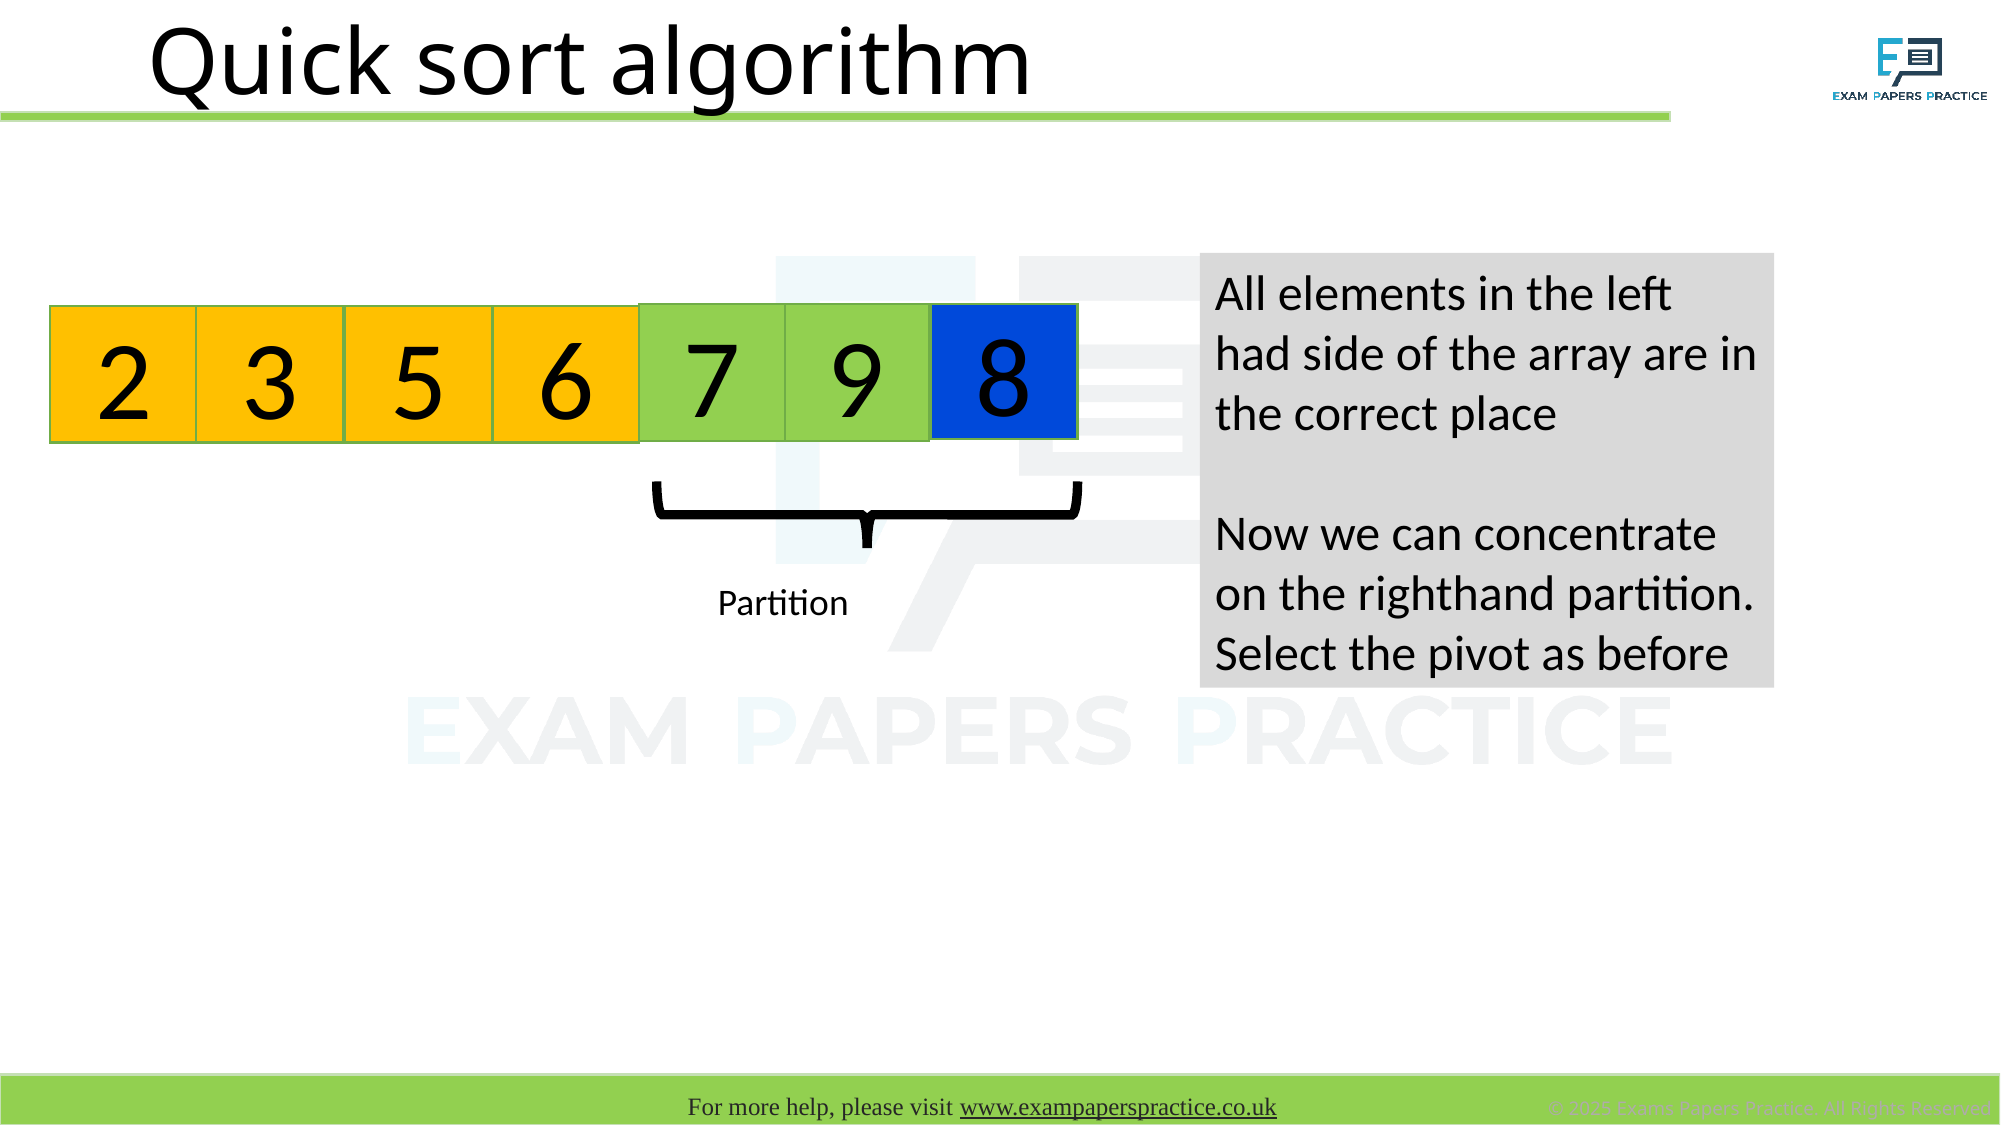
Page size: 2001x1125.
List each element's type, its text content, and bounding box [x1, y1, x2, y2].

title Quick sort algorithm [132, 0, 1200, 162]
text_box [656, 481, 1079, 549]
text_box 3 [195, 305, 344, 444]
text_box 9 [786, 303, 930, 442]
text_box 7 [638, 303, 786, 442]
text_box All elements in the left had side of the array are in the correct place Now we can concentrate on the righthand partition. Select the pivot as before [1199, 252, 1775, 688]
text_box 5 [344, 305, 493, 444]
text_box Partition [703, 570, 1056, 630]
text_box 6 [493, 305, 640, 444]
text_box 8 [930, 303, 1079, 440]
text_box 2 [49, 305, 195, 444]
